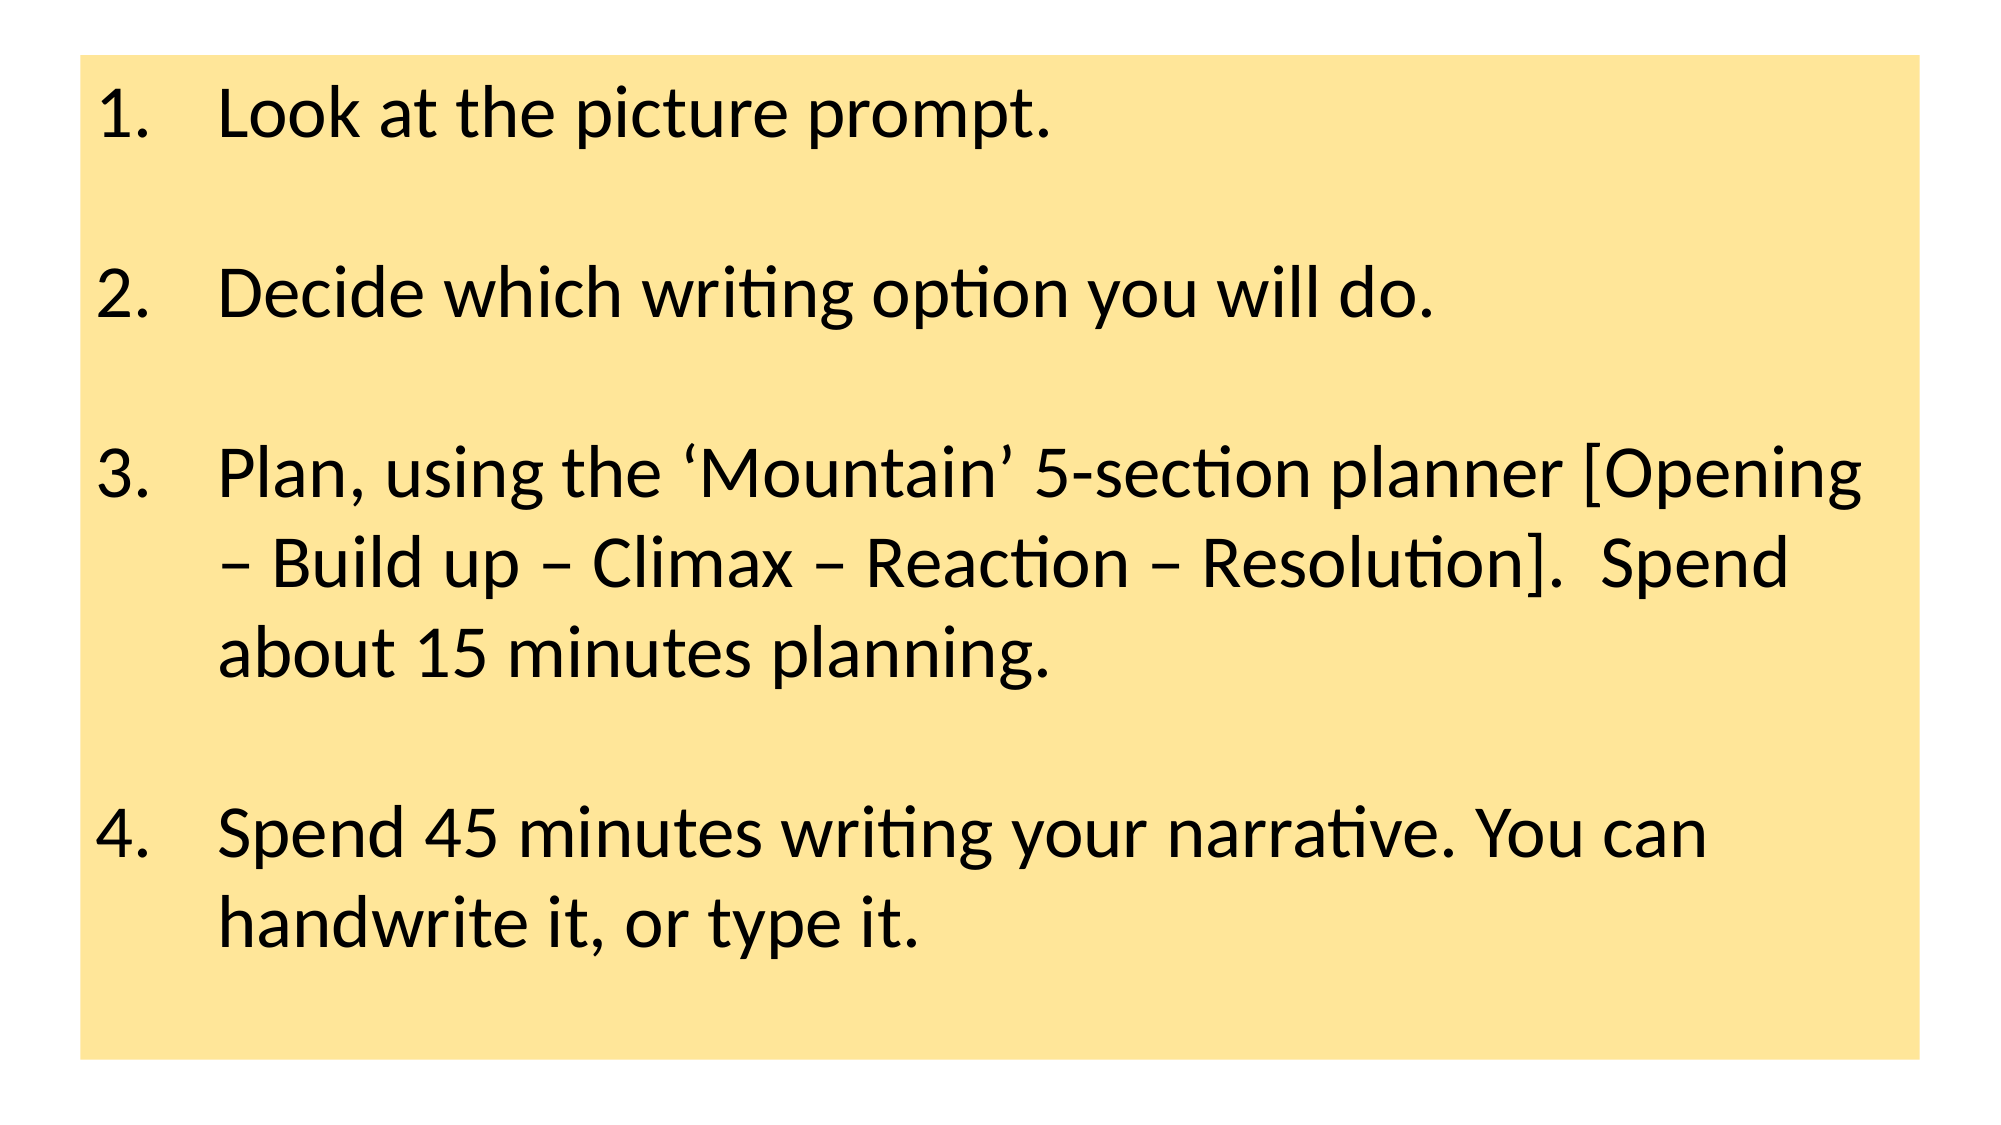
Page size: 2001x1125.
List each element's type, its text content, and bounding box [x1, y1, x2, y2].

text_box Look at the picture prompt. Decide which writing option you will do. Plan, using the ‘Mountain’ 5-section planner [Opening – Build up – Climax – Reaction – Resolution]. Spend about 15 minutes planning. Spend 45 minutes writing your narrative. You can handwrite it, or type it. [80, 55, 1920, 1060]
